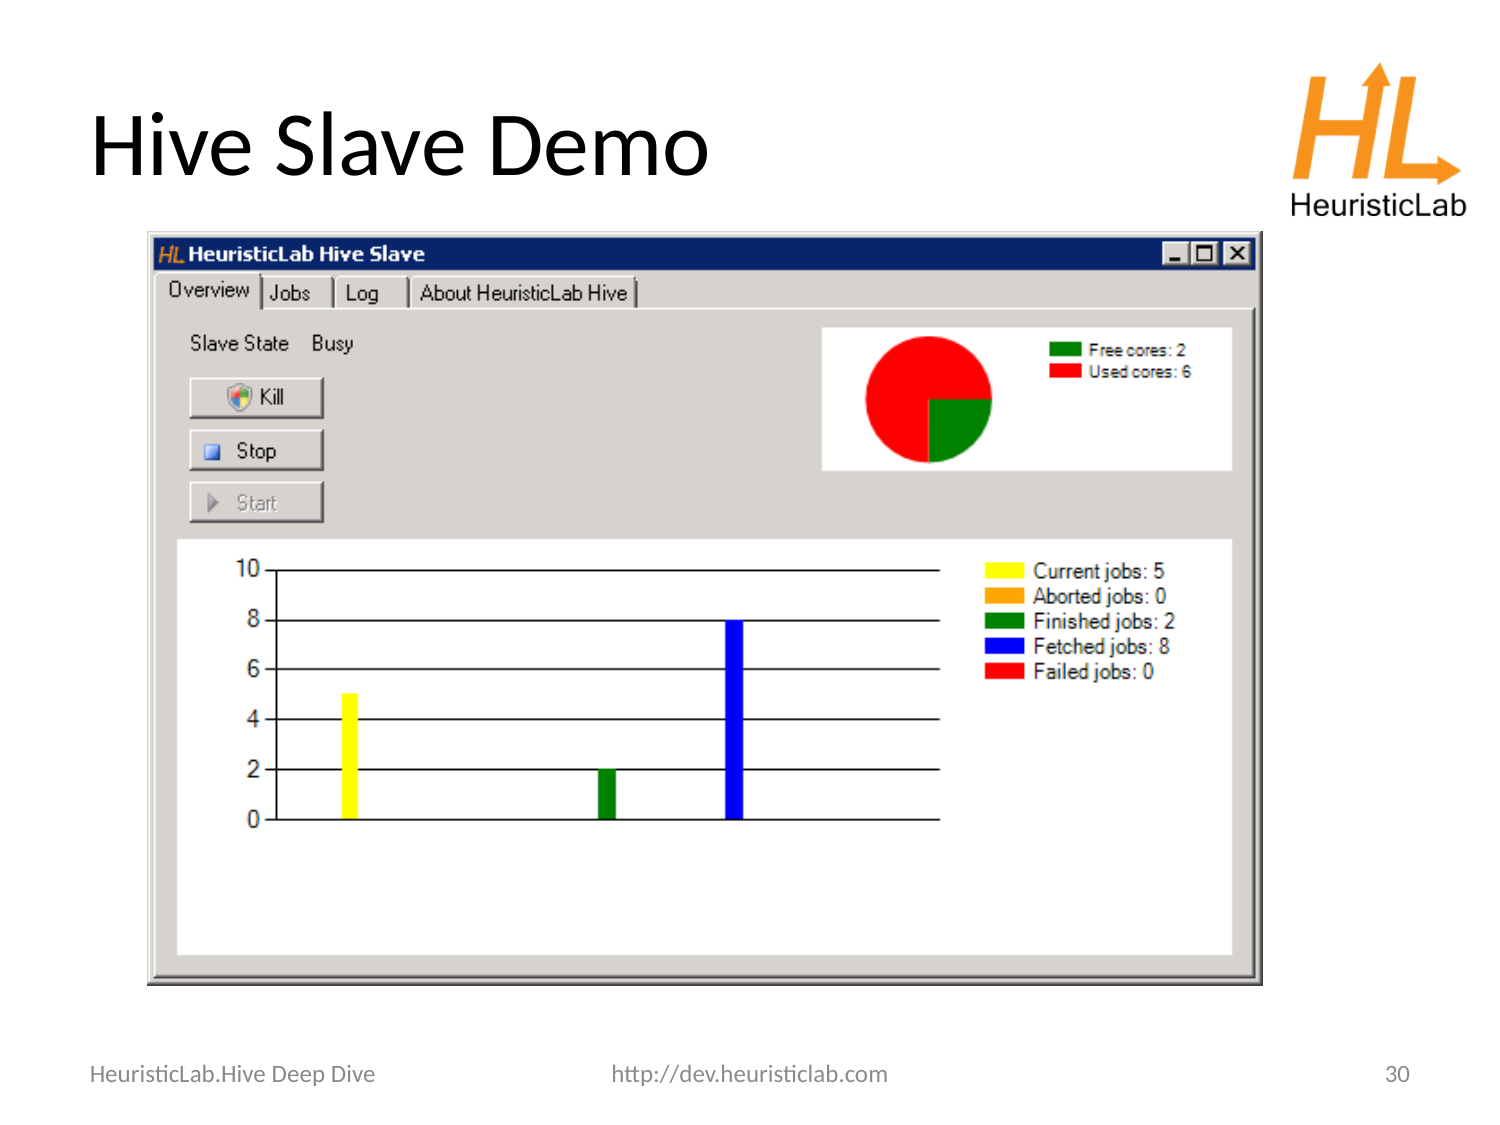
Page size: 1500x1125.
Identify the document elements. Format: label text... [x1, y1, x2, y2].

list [147, 231, 1263, 986]
text_box http://dev.heuristiclab.com [512, 1042, 988, 1103]
picture [1281, 27, 1474, 244]
title Hive Slave Demo [74, 44, 1282, 233]
text_box HeuristicLab.Hive Deep Dive [75, 1042, 425, 1103]
text_box 30 [1074, 1042, 1425, 1103]
